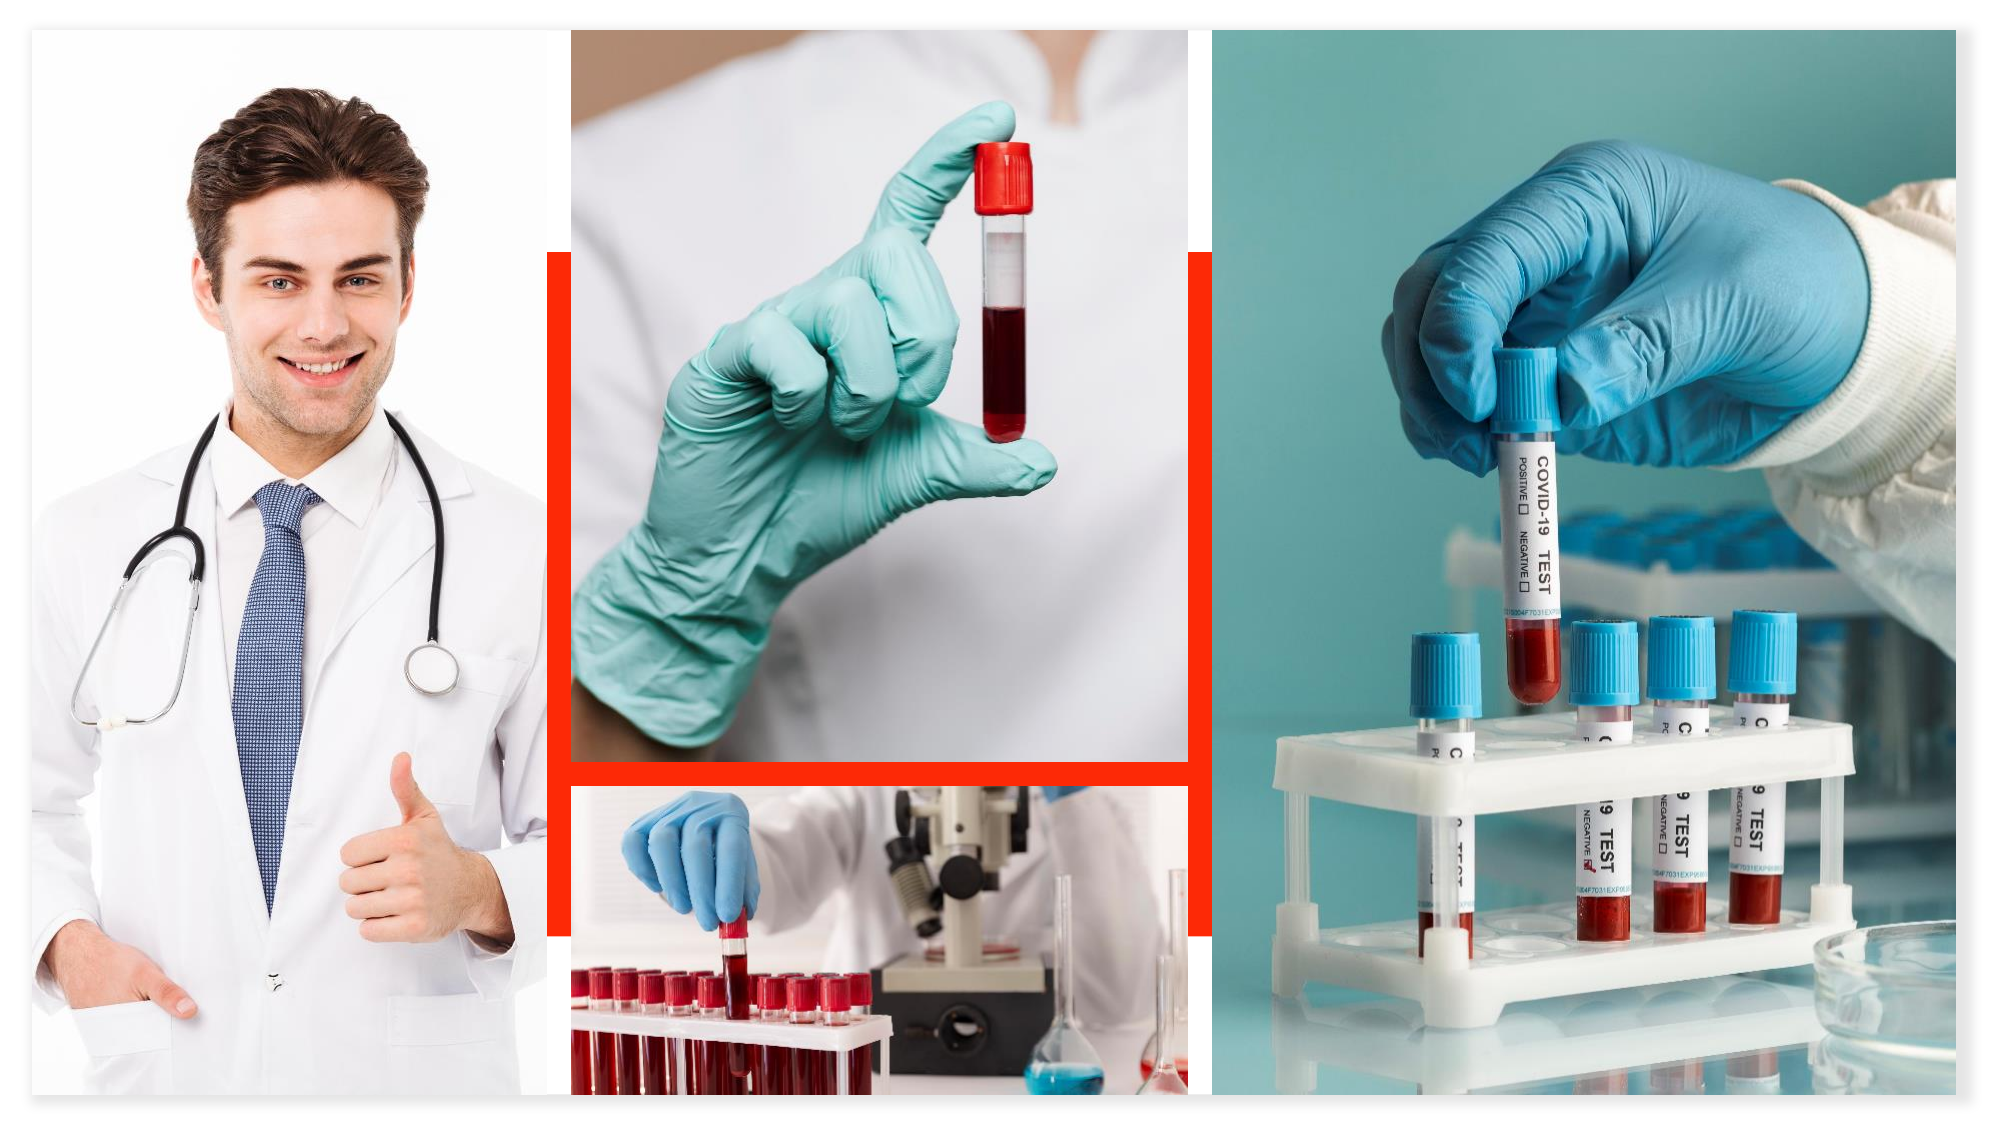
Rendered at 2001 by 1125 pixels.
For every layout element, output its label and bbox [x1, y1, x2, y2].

picture [571, 786, 1188, 1095]
picture [32, 30, 547, 1095]
picture [1212, 30, 1956, 1095]
text_box [547, 251, 1212, 937]
picture [571, 30, 1188, 763]
picture [1058, 1086, 1068, 1095]
